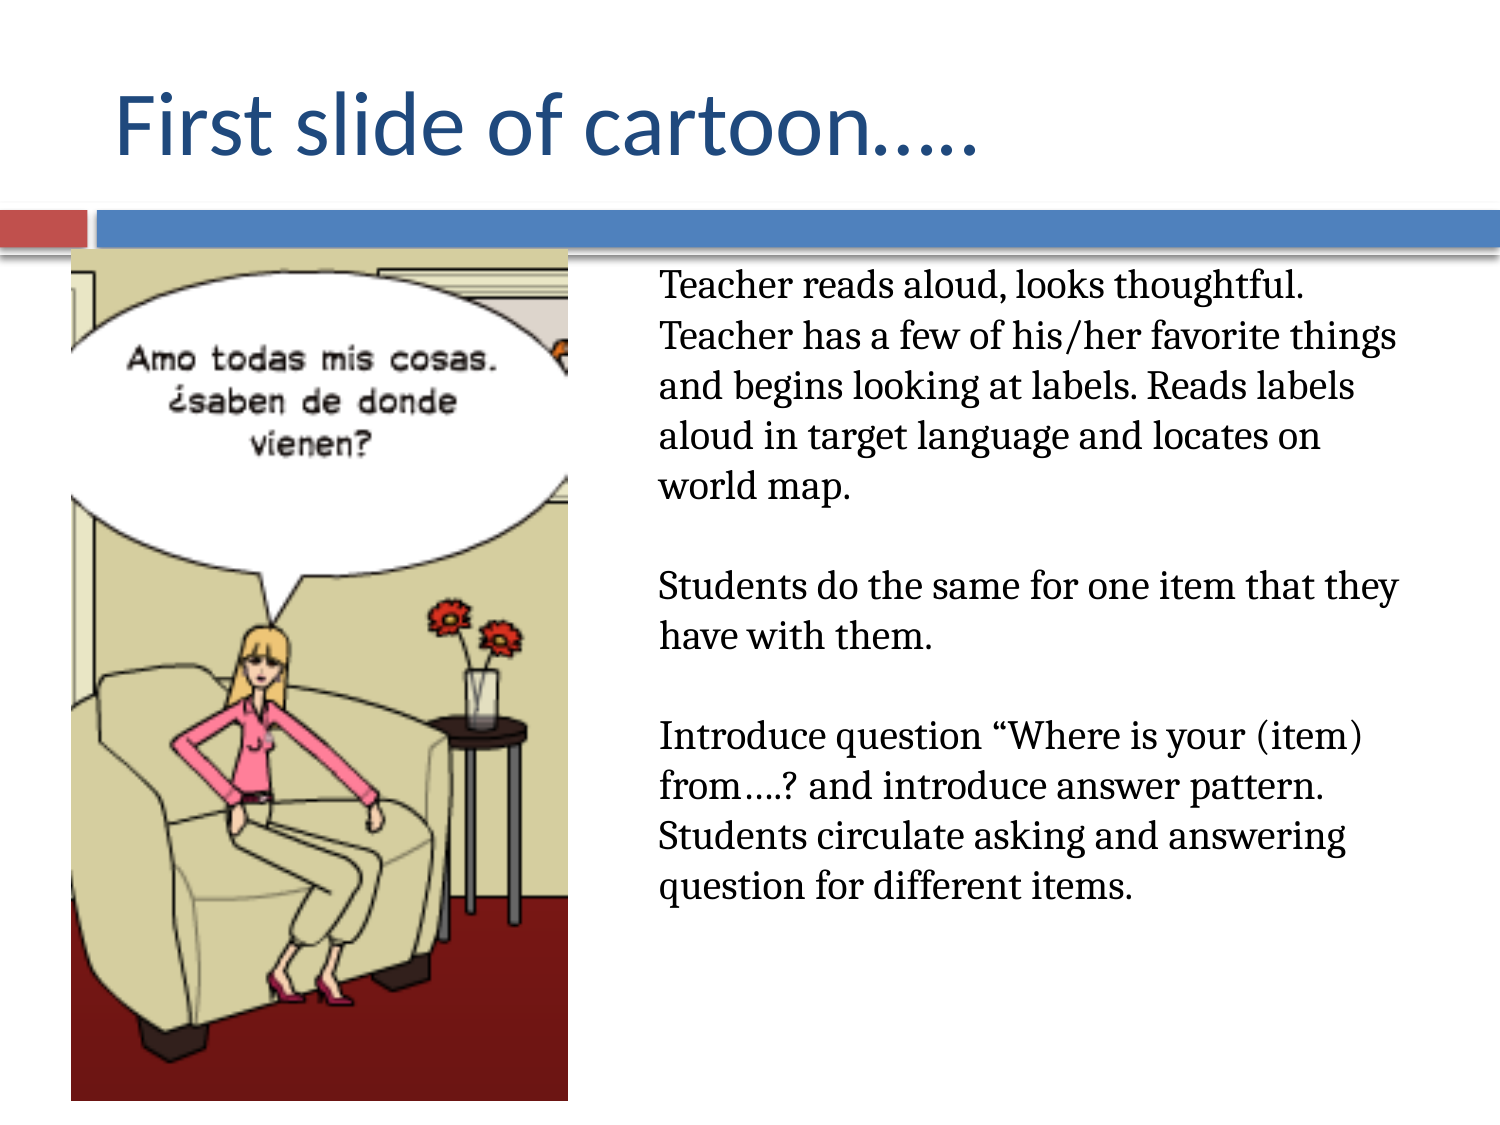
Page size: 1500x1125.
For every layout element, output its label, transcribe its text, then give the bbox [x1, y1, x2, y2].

picture [71, 249, 568, 1101]
title First slide of cartoon….. [99, 37, 1438, 200]
text_box Teacher reads aloud, looks thoughtful. Teacher has a few of his/her favorite things and begins looking at labels. Reads labels aloud in target language and locates on world map. Students do the same for one item that they have with them. Introduce question “Where is your (item) from….? and introduce answer pattern. Students circulate asking and answering question for different items. [644, 249, 1438, 915]
